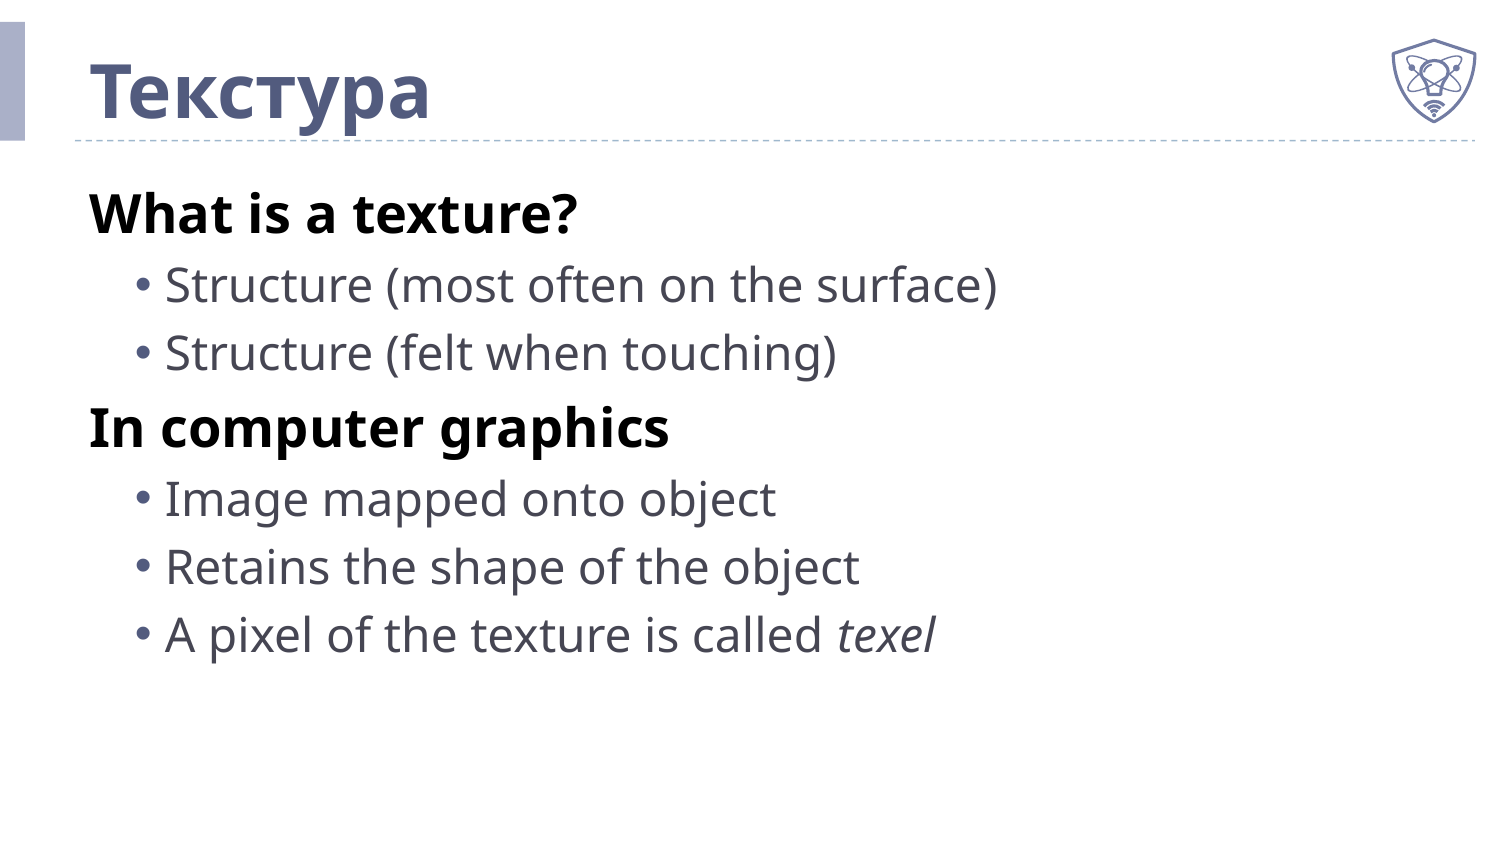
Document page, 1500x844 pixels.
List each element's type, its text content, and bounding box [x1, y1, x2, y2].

title Текстура [75, 18, 1475, 141]
list What is a texture? Structure (most often on the surface) Structure (felt when touching) In computer graphics Image mapped onto object Retains the shape of the object A pixel of the texture is called texel [75, 171, 1475, 835]
